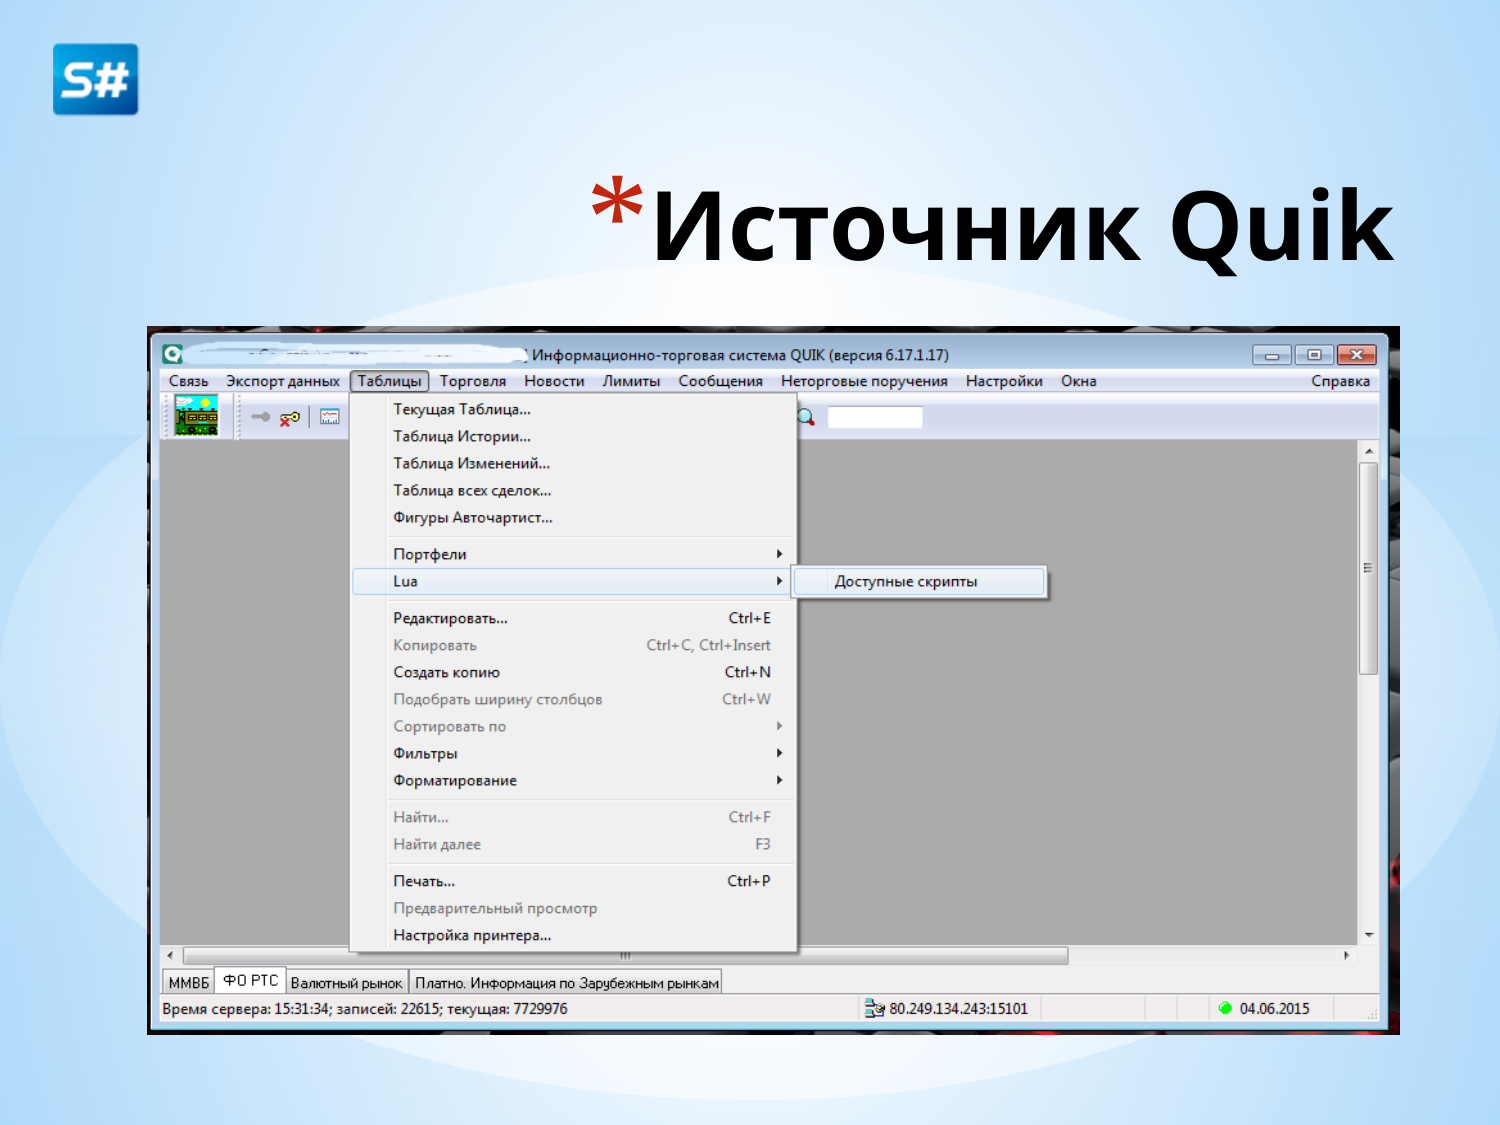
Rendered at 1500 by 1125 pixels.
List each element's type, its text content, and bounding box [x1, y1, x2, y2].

picture [52, 42, 141, 118]
picture [147, 326, 1400, 1036]
title Источник Quik [431, 90, 1410, 287]
